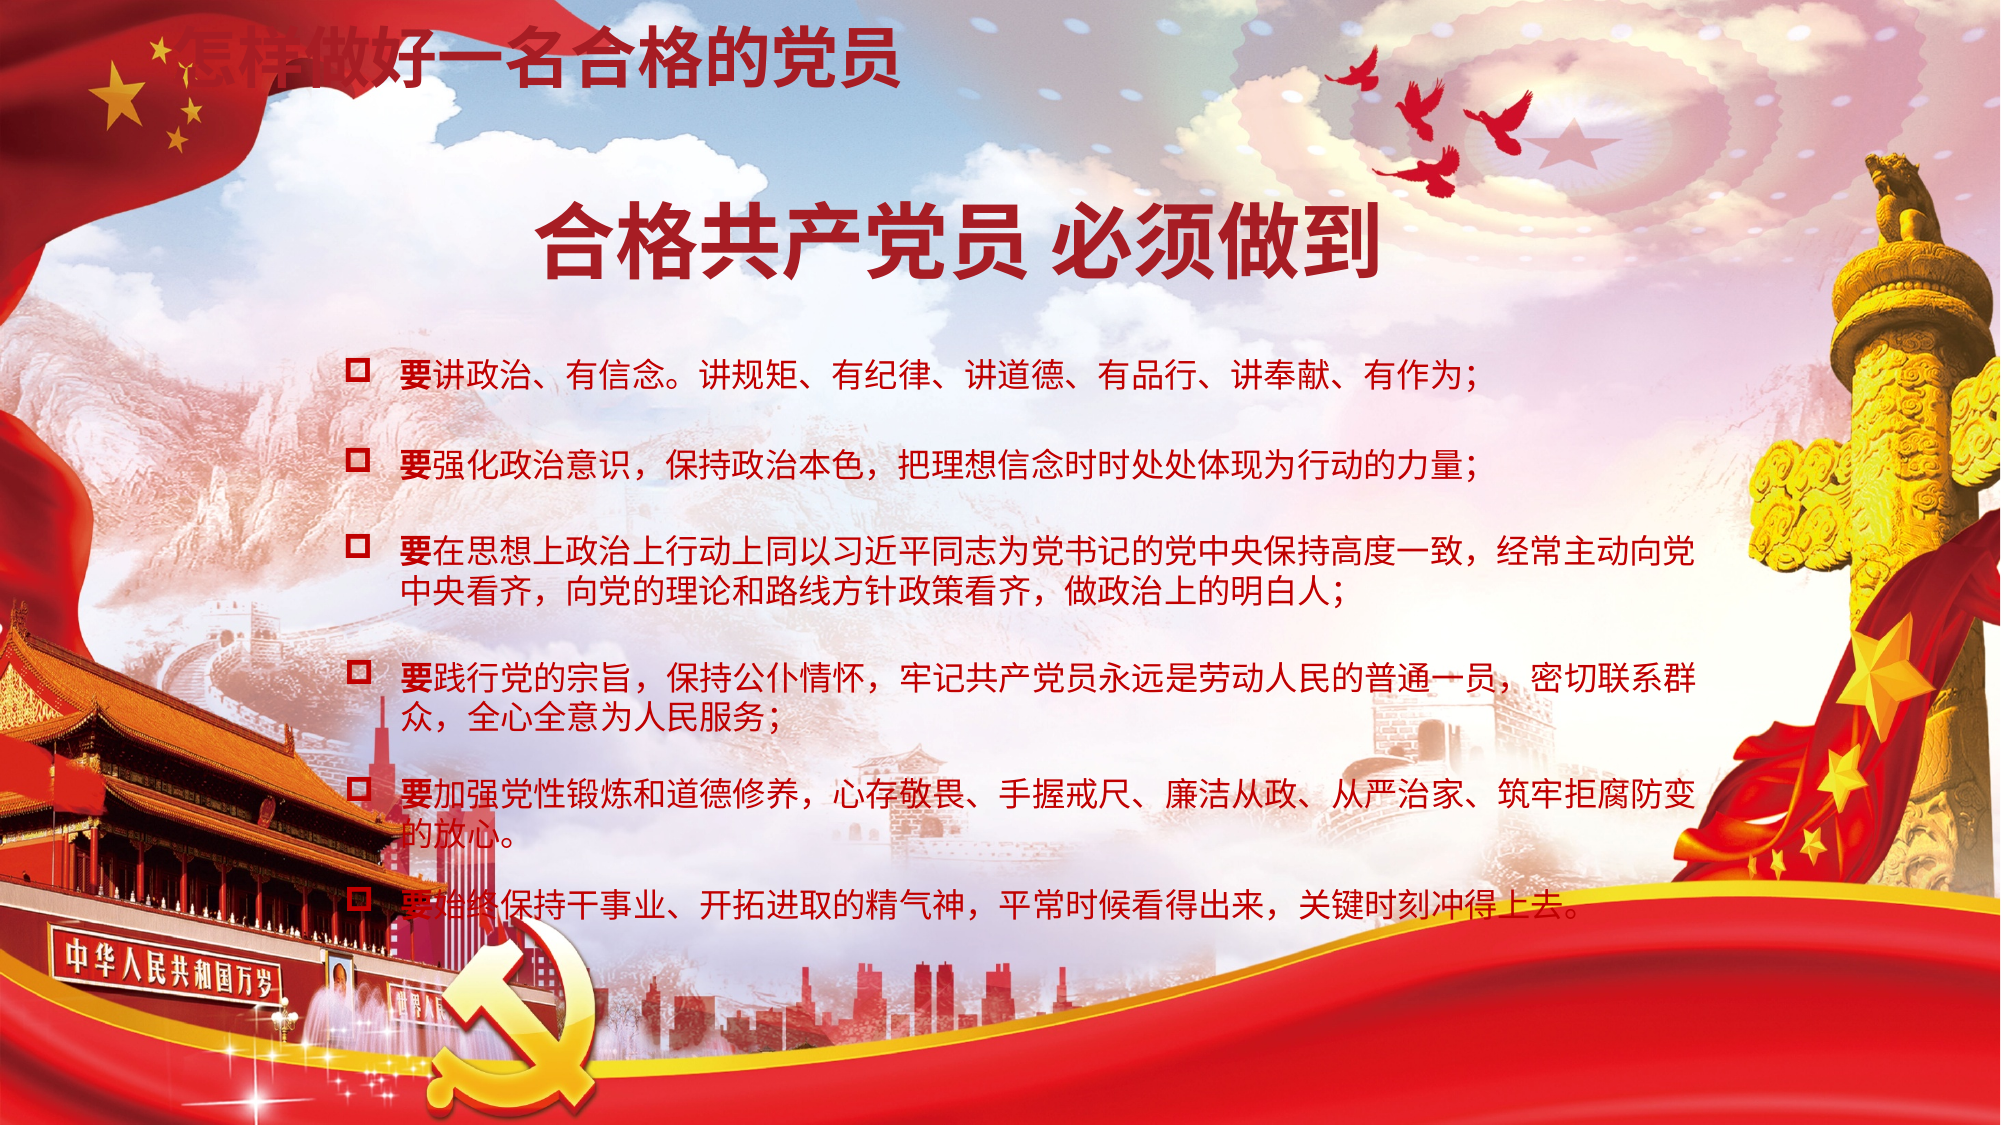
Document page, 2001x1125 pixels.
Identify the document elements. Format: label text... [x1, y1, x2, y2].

text_box 合格共产党员 必须做到 [517, 182, 1399, 297]
text_box 要强化政治意识，保持政治本色，把理想信念时时处处体现为行动的力量； [328, 417, 1672, 492]
text_box 要始终保持干事业、开拓进取的精气神，平常时候看得出来，关键时刻冲得上去。 [329, 876, 1729, 932]
text_box 要在思想上政治上行动上同以习近平同志为党书记的党中央保持高度一致，经常主动向党中央看齐，向党的理论和路线方针政策看齐，做政治上的明白人； [328, 523, 1728, 618]
title 怎样做好一名合格的党员 [155, 10, 1132, 113]
picture [0, 0, 2001, 1125]
text_box 要践行党的宗旨，保持公仆情怀，牢记共产党员永远是劳动人民的普通一员，密切联系群众，全心全意为人民服务； [329, 649, 1729, 744]
text_box 要讲政治、有信念。讲规矩、有纪律、讲道德、有品行、讲奉献、有作为； [328, 327, 1672, 402]
text_box 要加强党性锻炼和道德修养，心存敬畏、手握戒尺、廉洁从政、从严治家、筑牢拒腐防变的放心。 [329, 765, 1729, 861]
